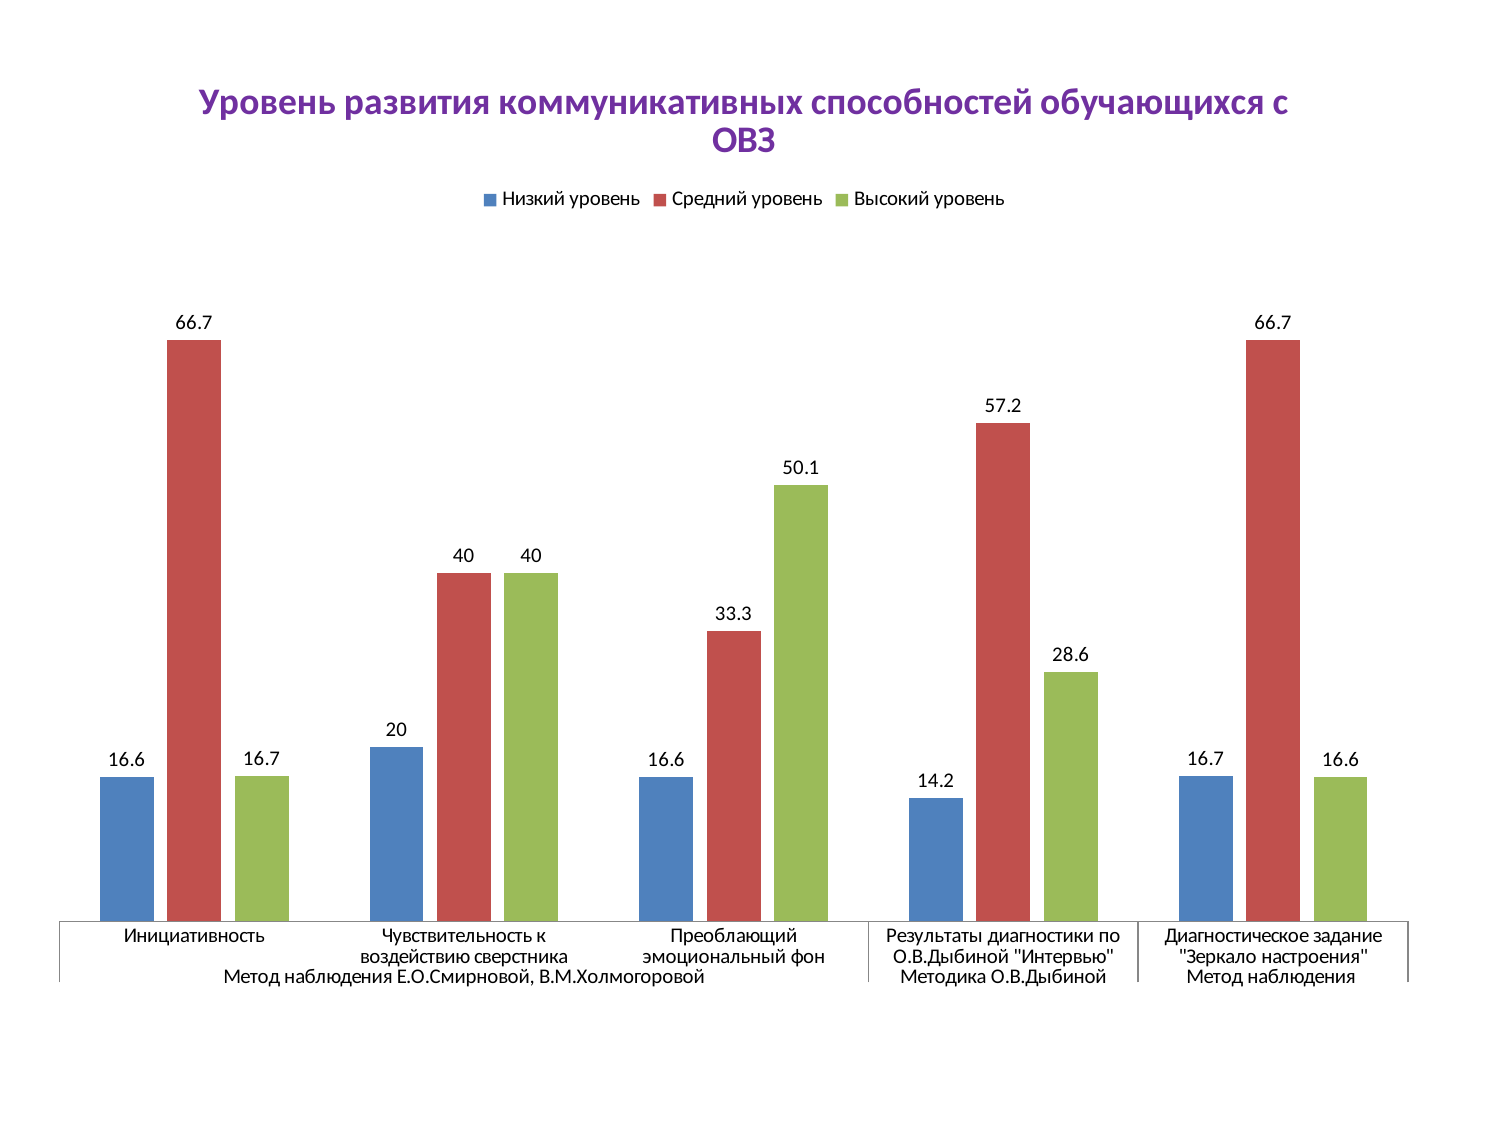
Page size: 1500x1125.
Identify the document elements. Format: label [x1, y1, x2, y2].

chart [46, 46, 1442, 1079]
